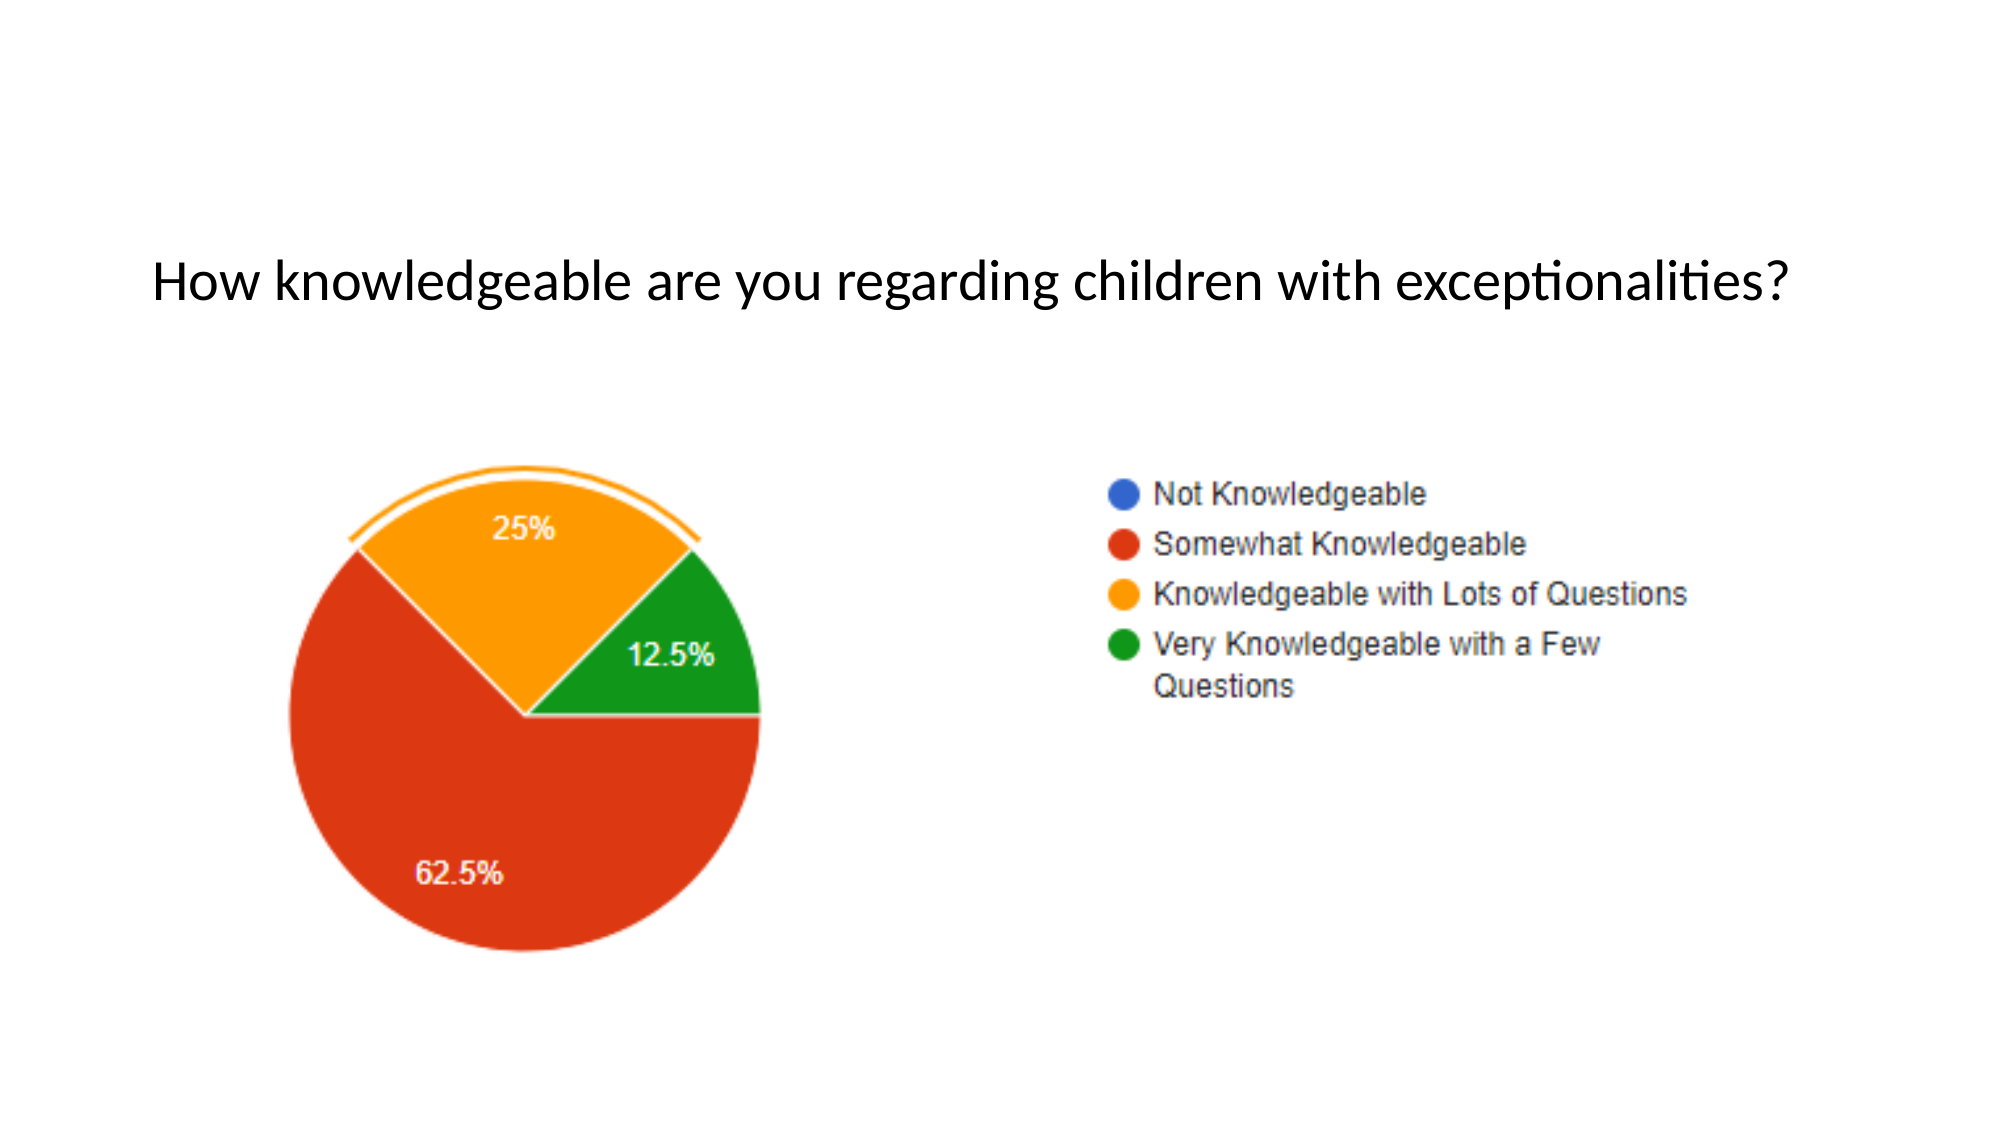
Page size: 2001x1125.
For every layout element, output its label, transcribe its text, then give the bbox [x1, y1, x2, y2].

picture [197, 348, 1753, 1014]
list How knowledgeable are you regarding children with exceptionalities? [137, 151, 1863, 1014]
